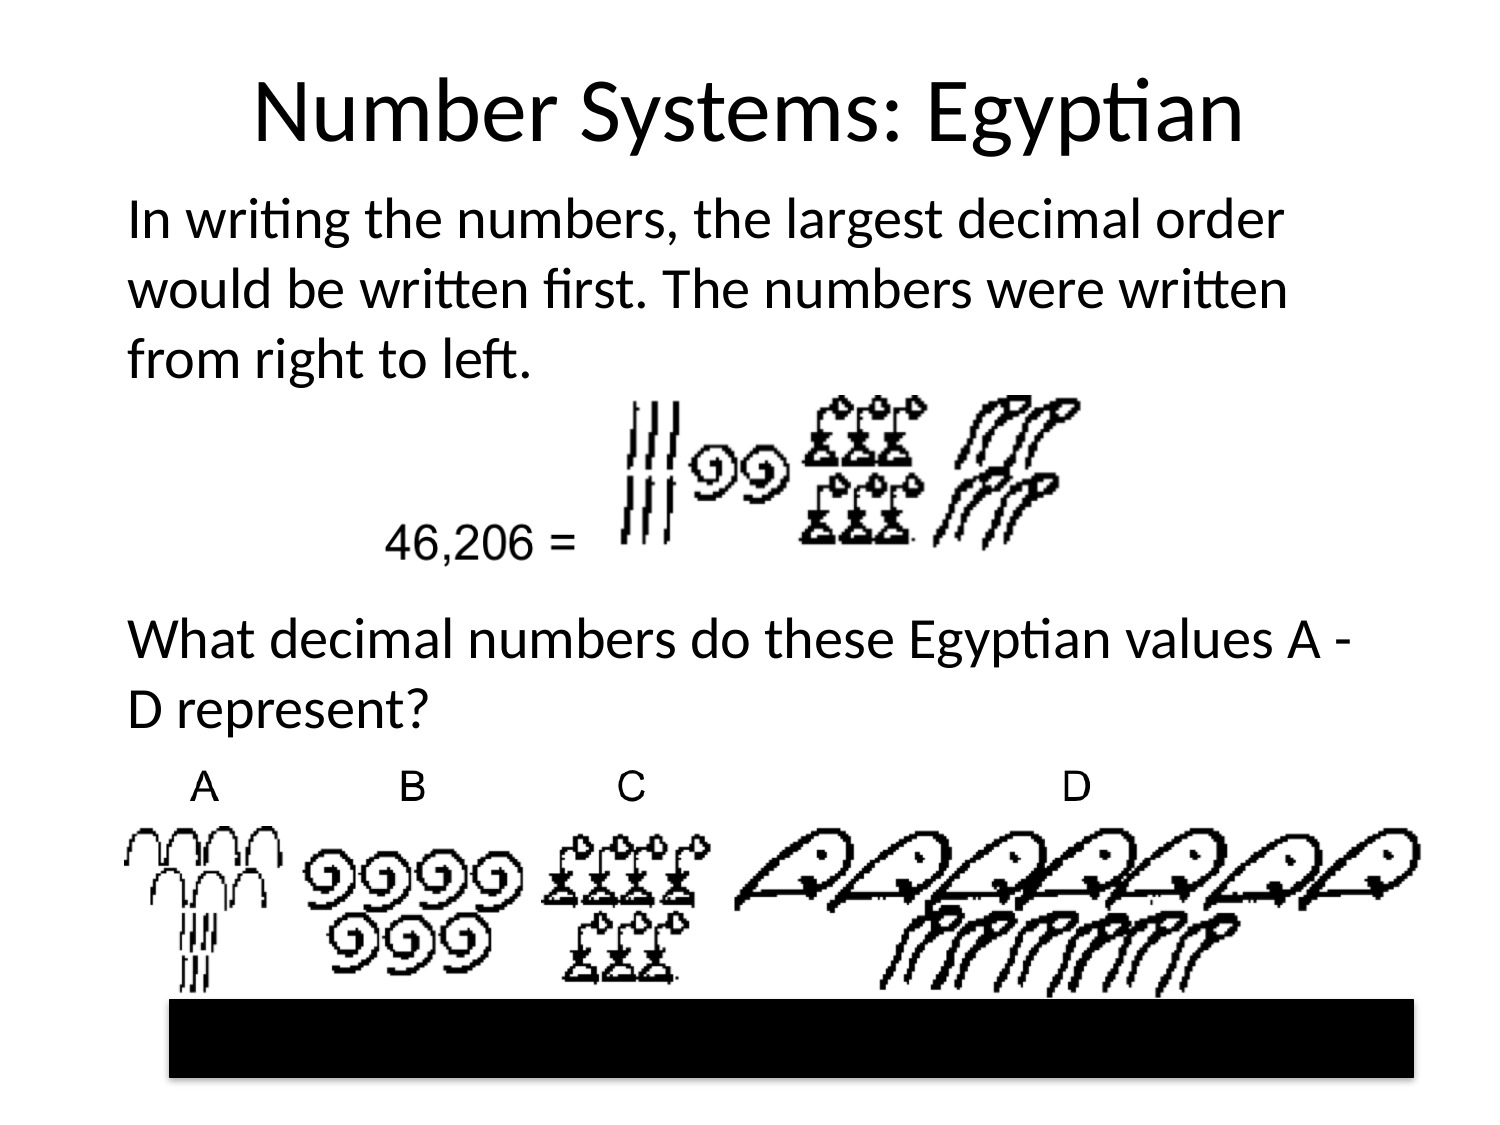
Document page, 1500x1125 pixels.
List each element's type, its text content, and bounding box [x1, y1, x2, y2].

text_box In writing the numbers, the largest decimal order would be written first. The numbers were written from right to left. What decimal numbers do these Egyptian values A - D represent? [112, 172, 1414, 395]
text_box In writing the numbers, the largest decimal order would be written first. The numbers were written from right to left. What decimal numbers do these Egyptian values A - D represent? [112, 583, 1414, 759]
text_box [0, 395, 1500, 572]
title Number Systems: Egyptian [112, 0, 1388, 172]
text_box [113, 758, 1500, 1125]
